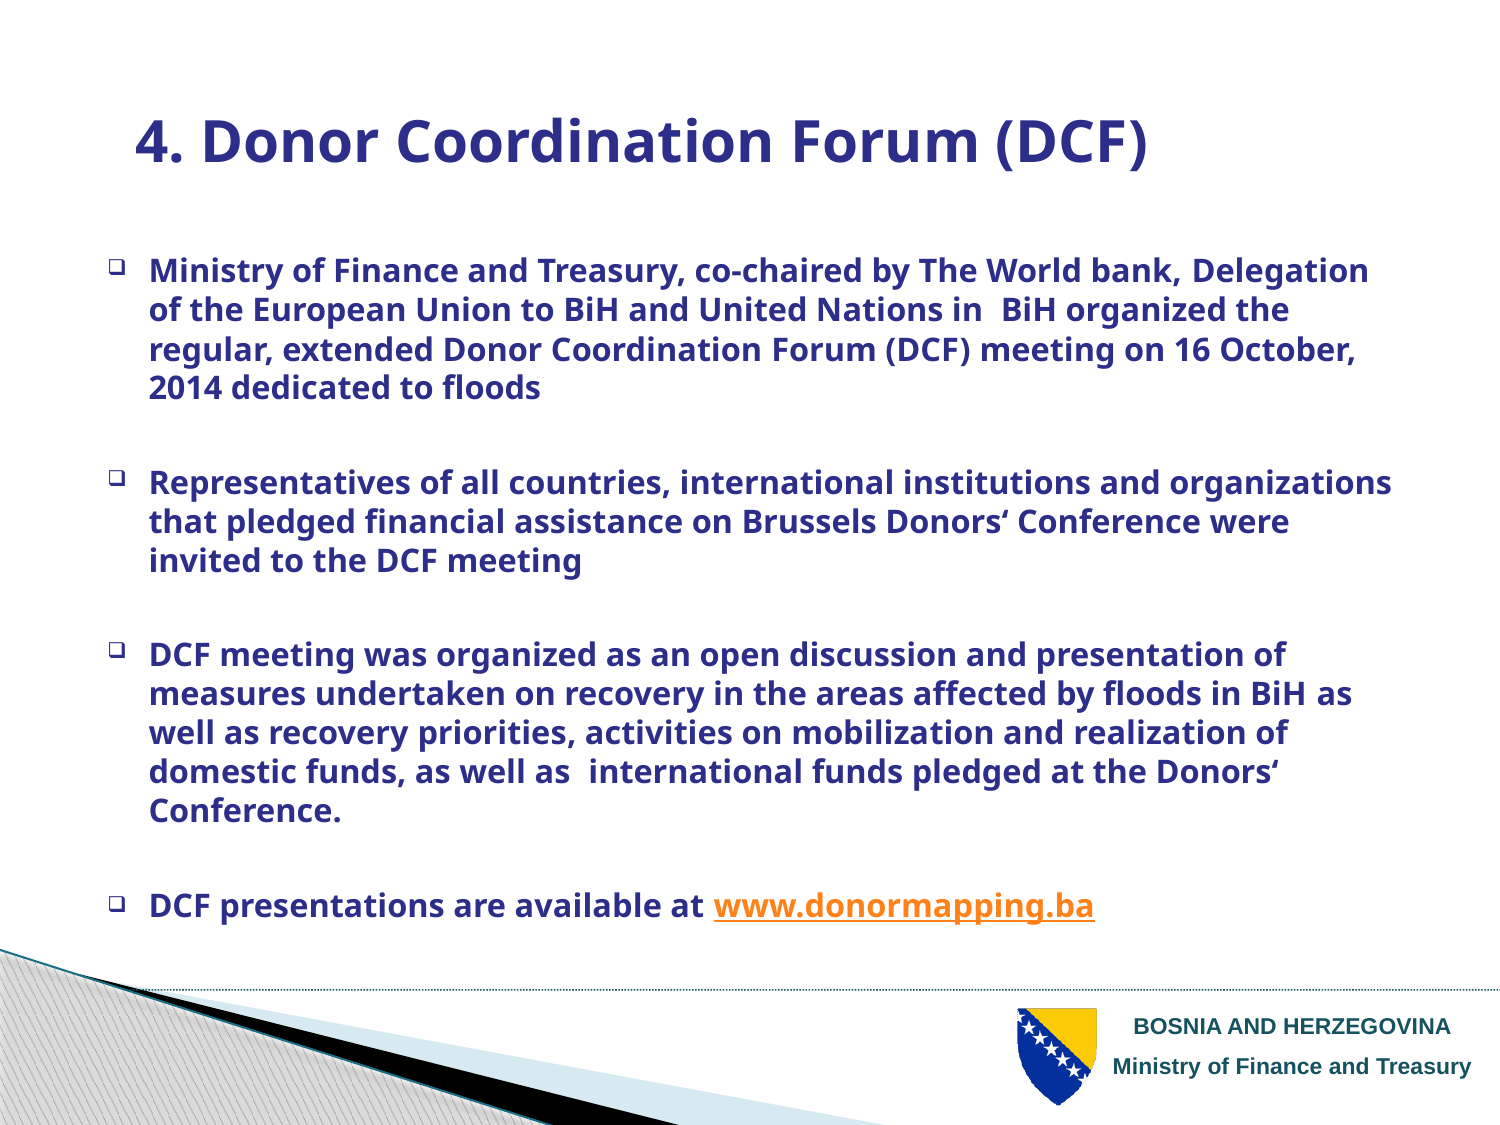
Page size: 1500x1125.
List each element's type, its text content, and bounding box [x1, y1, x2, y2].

picture [1017, 1008, 1098, 1106]
text_box BOSNIA AND HERZEGOVINA Ministry of Finance and Treasury [1096, 1004, 1489, 1125]
list Ministry of Finance and Treasury, co-chaired by The World bank, Delegation of the European Union to BiH and United Nations in BiH organized the regular, extended Donor Coordination Forum (DCF) meeting on 16 October, 2014 dedicated to floods Representatives of all countries, international institutions and organizations that pledged financial assistance on Brussels Donors‘ Conference were invited to the DCF meeting DCF meeting was organized as an open discussion and presentation of measures undertaken on recovery in the areas affected by floods in BiH as well as recovery priorities, activities on mobilization and realization of domestic funds, as well as international funds pledged at the Donors‘ Conference. DCF presentations are available at www.donormapping.ba [75, 243, 1425, 986]
title 4. Donor Coordination Forum (DCF) [75, 45, 1425, 233]
